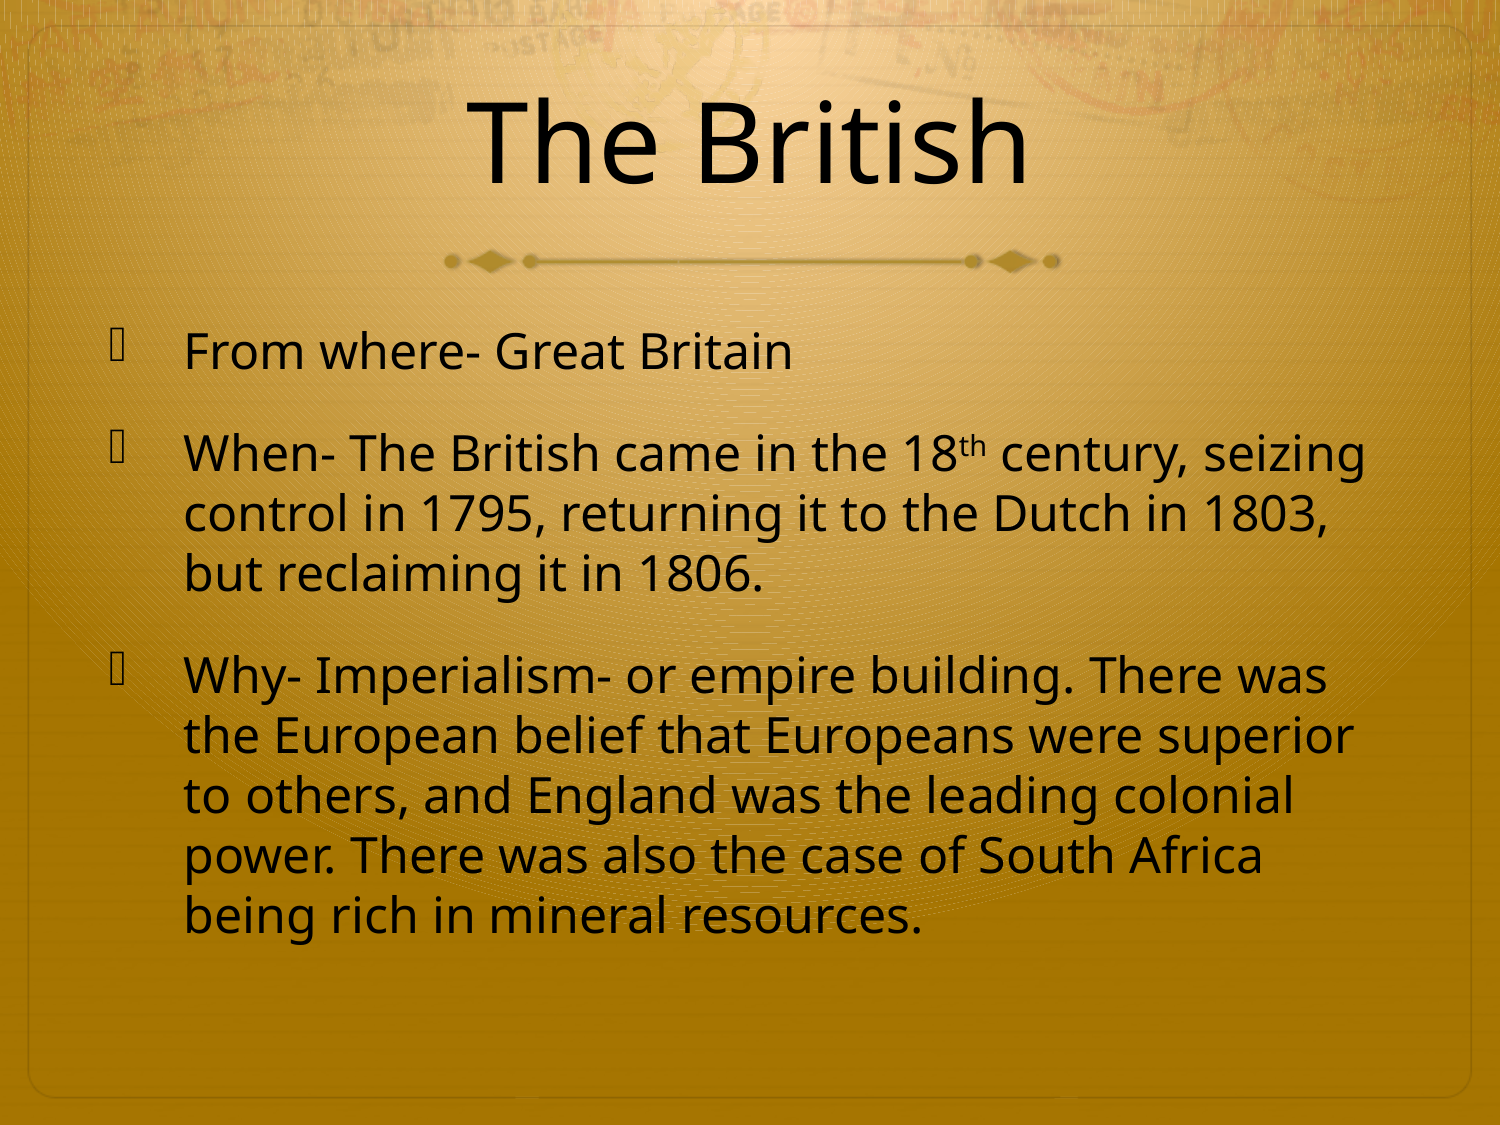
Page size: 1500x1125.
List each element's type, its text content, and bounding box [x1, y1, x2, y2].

picture [0, 0, 1500, 1125]
title The British [93, 45, 1407, 233]
list From where- Great Britain When- The British came in the 18th century, seizing control in 1795, returning it to the Dutch in 1803, but reclaiming it in 1806. Why- Imperialism- or empire building. There was the European belief that Europeans were superior to others, and England was the leading colonial power. There was also the case of South Africa being rich in mineral resources. [93, 312, 1407, 988]
